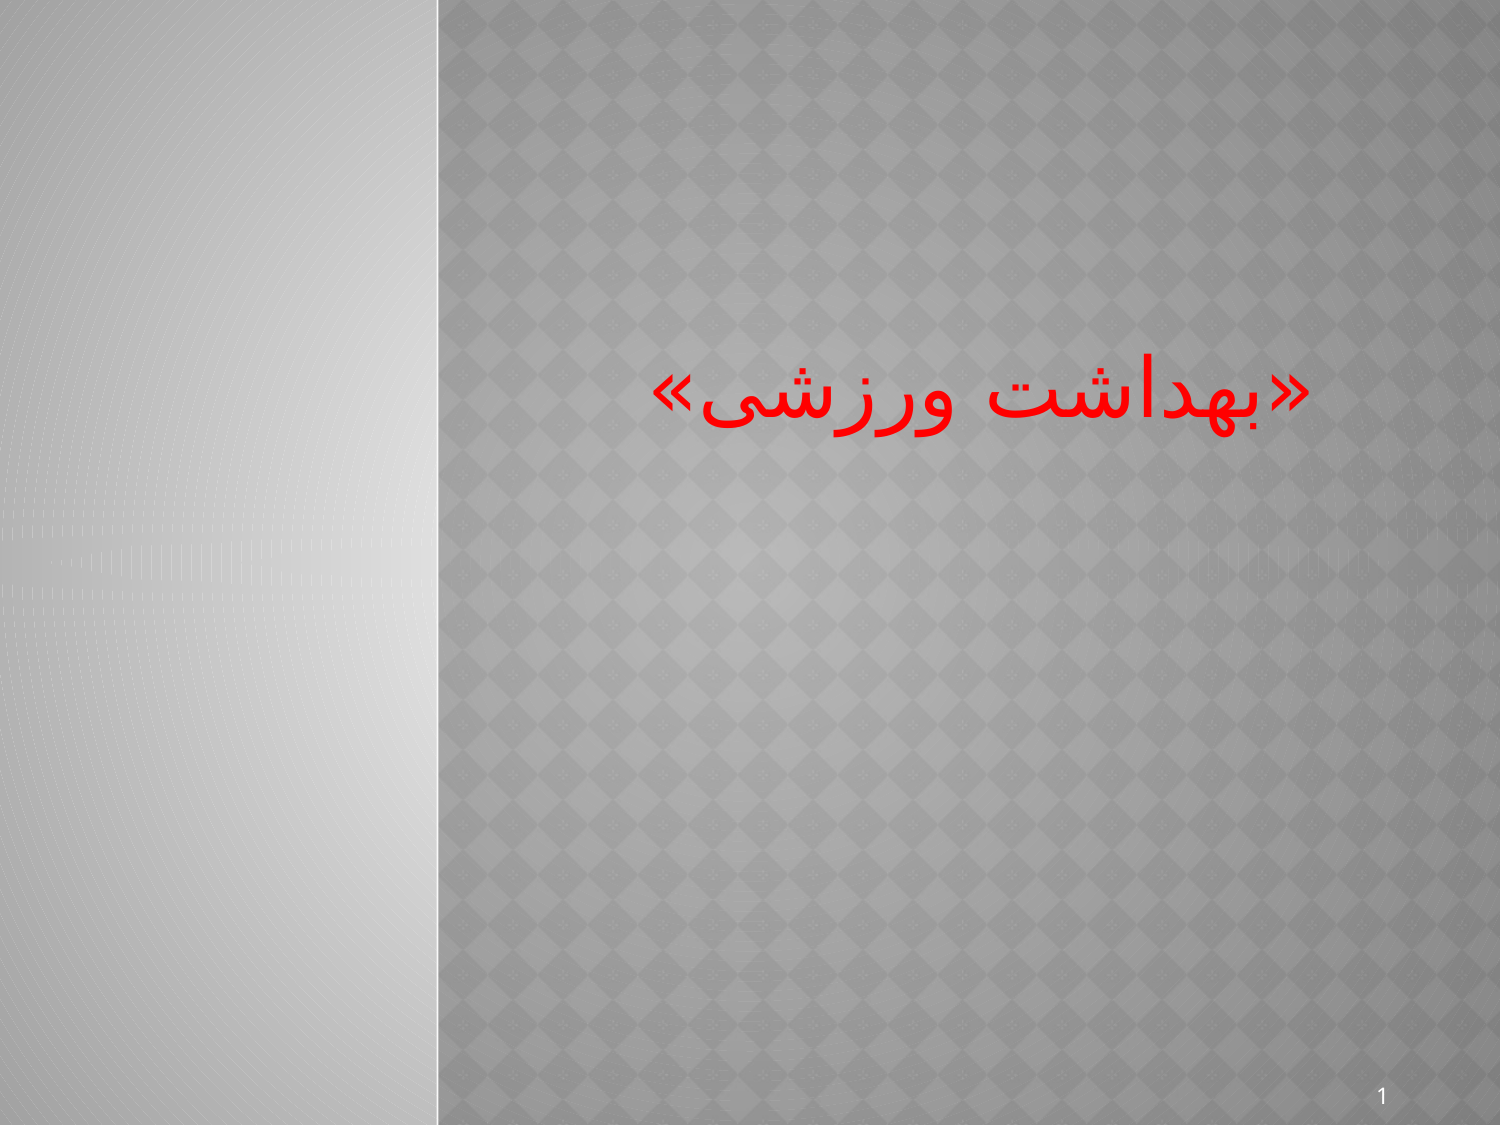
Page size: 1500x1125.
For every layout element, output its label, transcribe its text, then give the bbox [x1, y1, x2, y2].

title «بهداشت ورزشی» [437, 137, 1500, 608]
slide_number 1 [1292, 1075, 1390, 1113]
